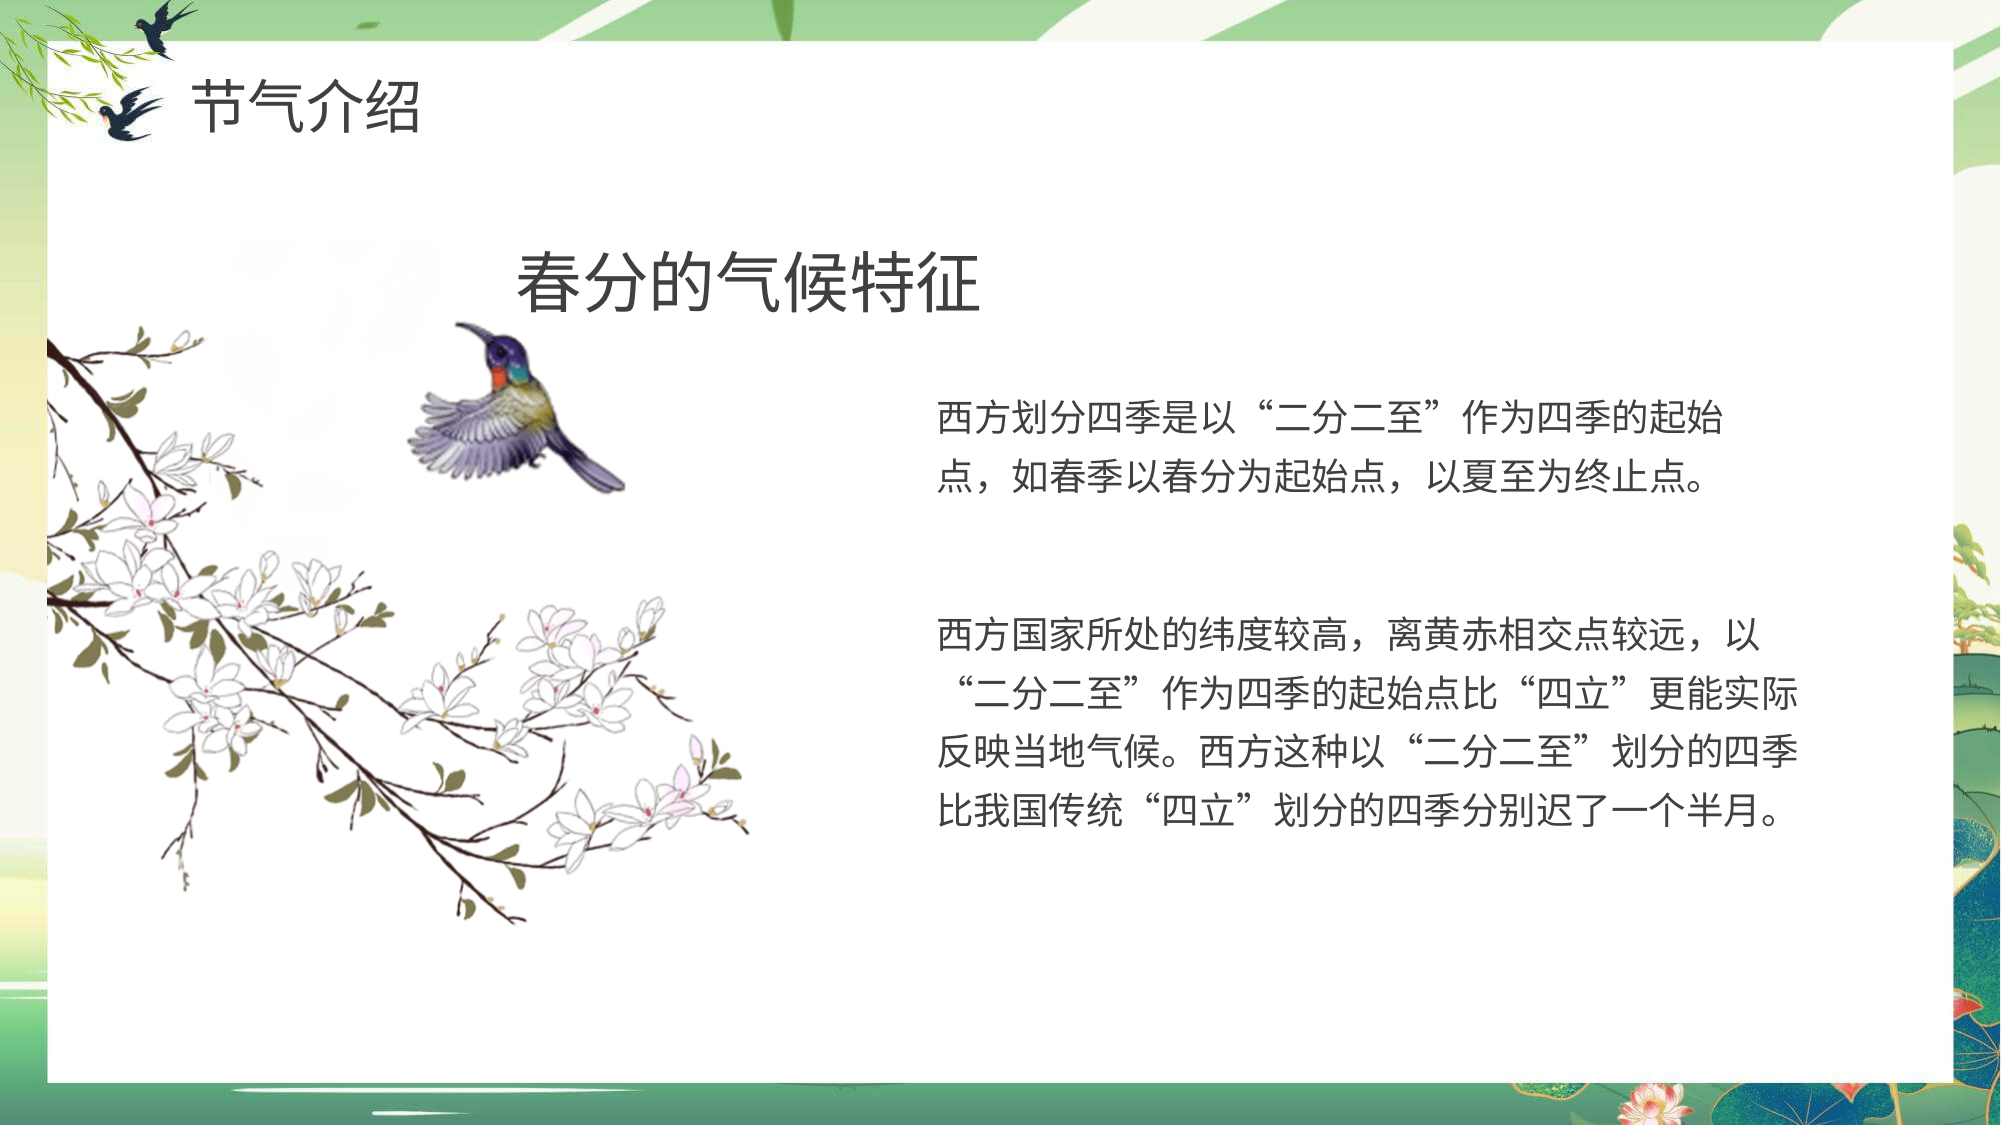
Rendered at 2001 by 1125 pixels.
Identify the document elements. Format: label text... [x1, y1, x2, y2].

text_box 西方国家所处的纬度较高，离黄赤相交点较远，以“二分二至”作为四季的起始点比“四立”更能实际反映当地气候。西方这种以“二分二至”划分的四季比我国传统“四立”划分的四季分别迟了一个半月。 [921, 590, 1815, 840]
picture [0, 0, 2001, 1125]
text_box 节气介绍 [174, 62, 477, 148]
text_box 西方划分四季是以“二分二至”作为四季的起始点，如春季以春分为起始点，以夏至为终止点。 [921, 373, 1772, 506]
text_box 春分的气候特征 [500, 232, 998, 328]
